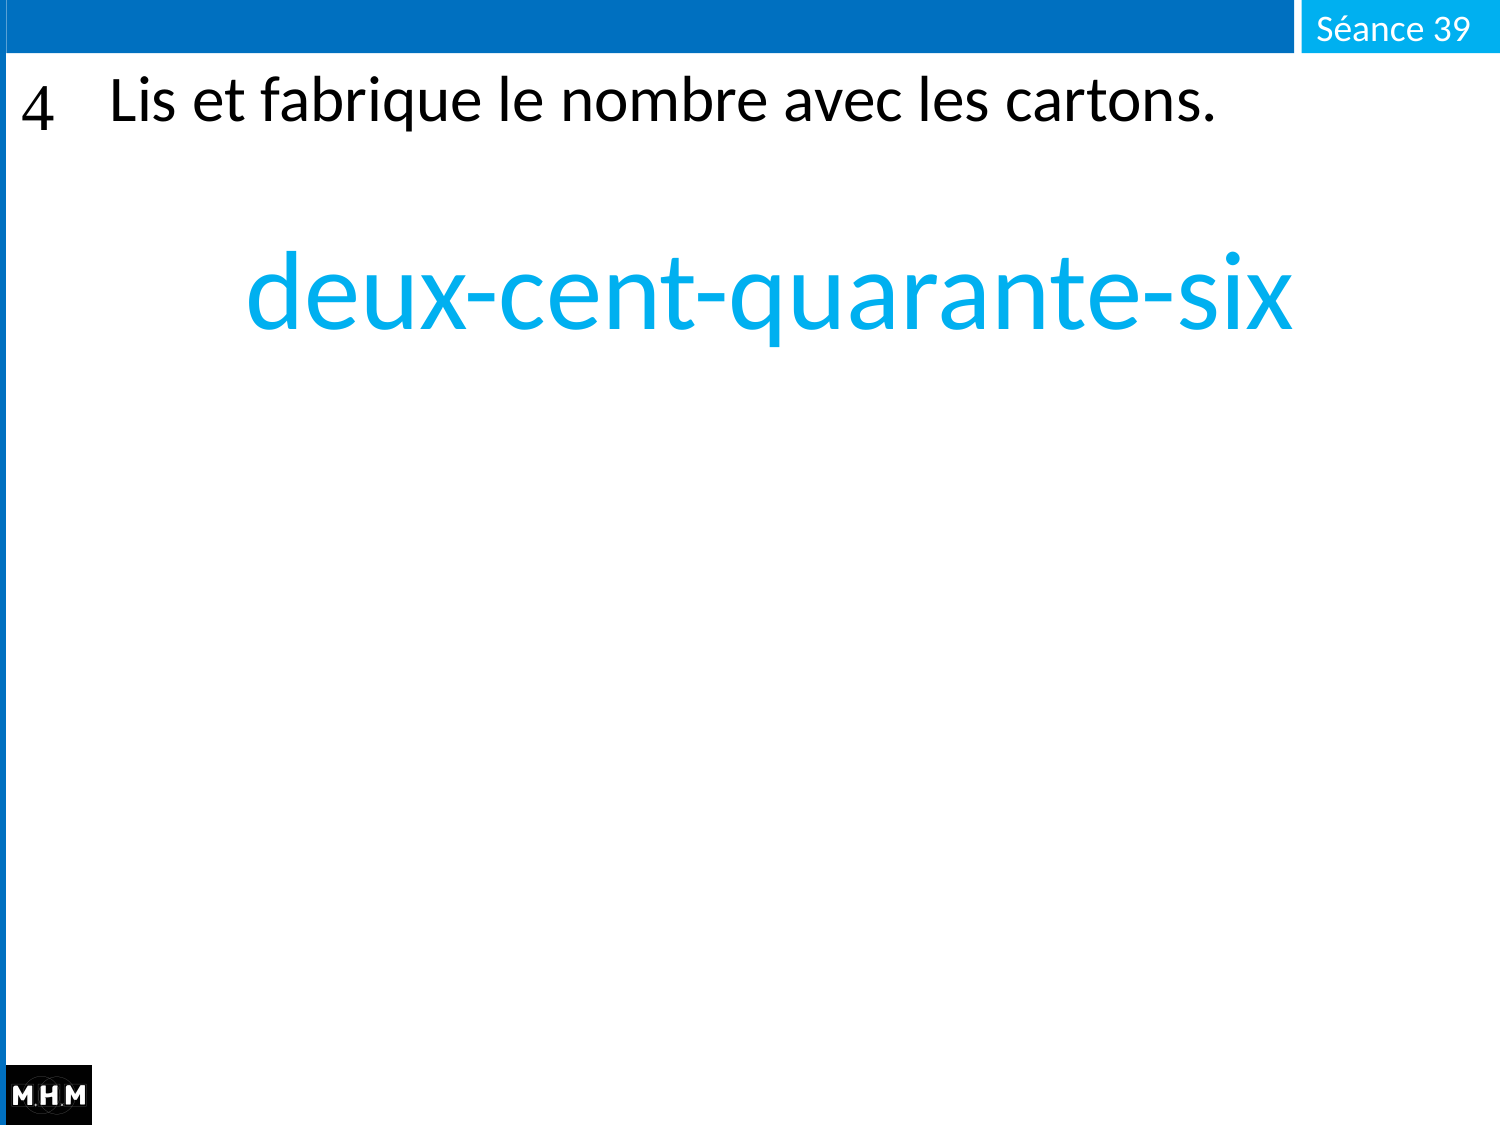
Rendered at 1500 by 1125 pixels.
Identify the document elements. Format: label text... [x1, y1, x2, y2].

text_box deux-cent-quarante-six [205, 209, 1336, 360]
title Lis et fabrique le nombre avec les cartons. [94, 57, 1389, 144]
picture [6, 1065, 92, 1125]
